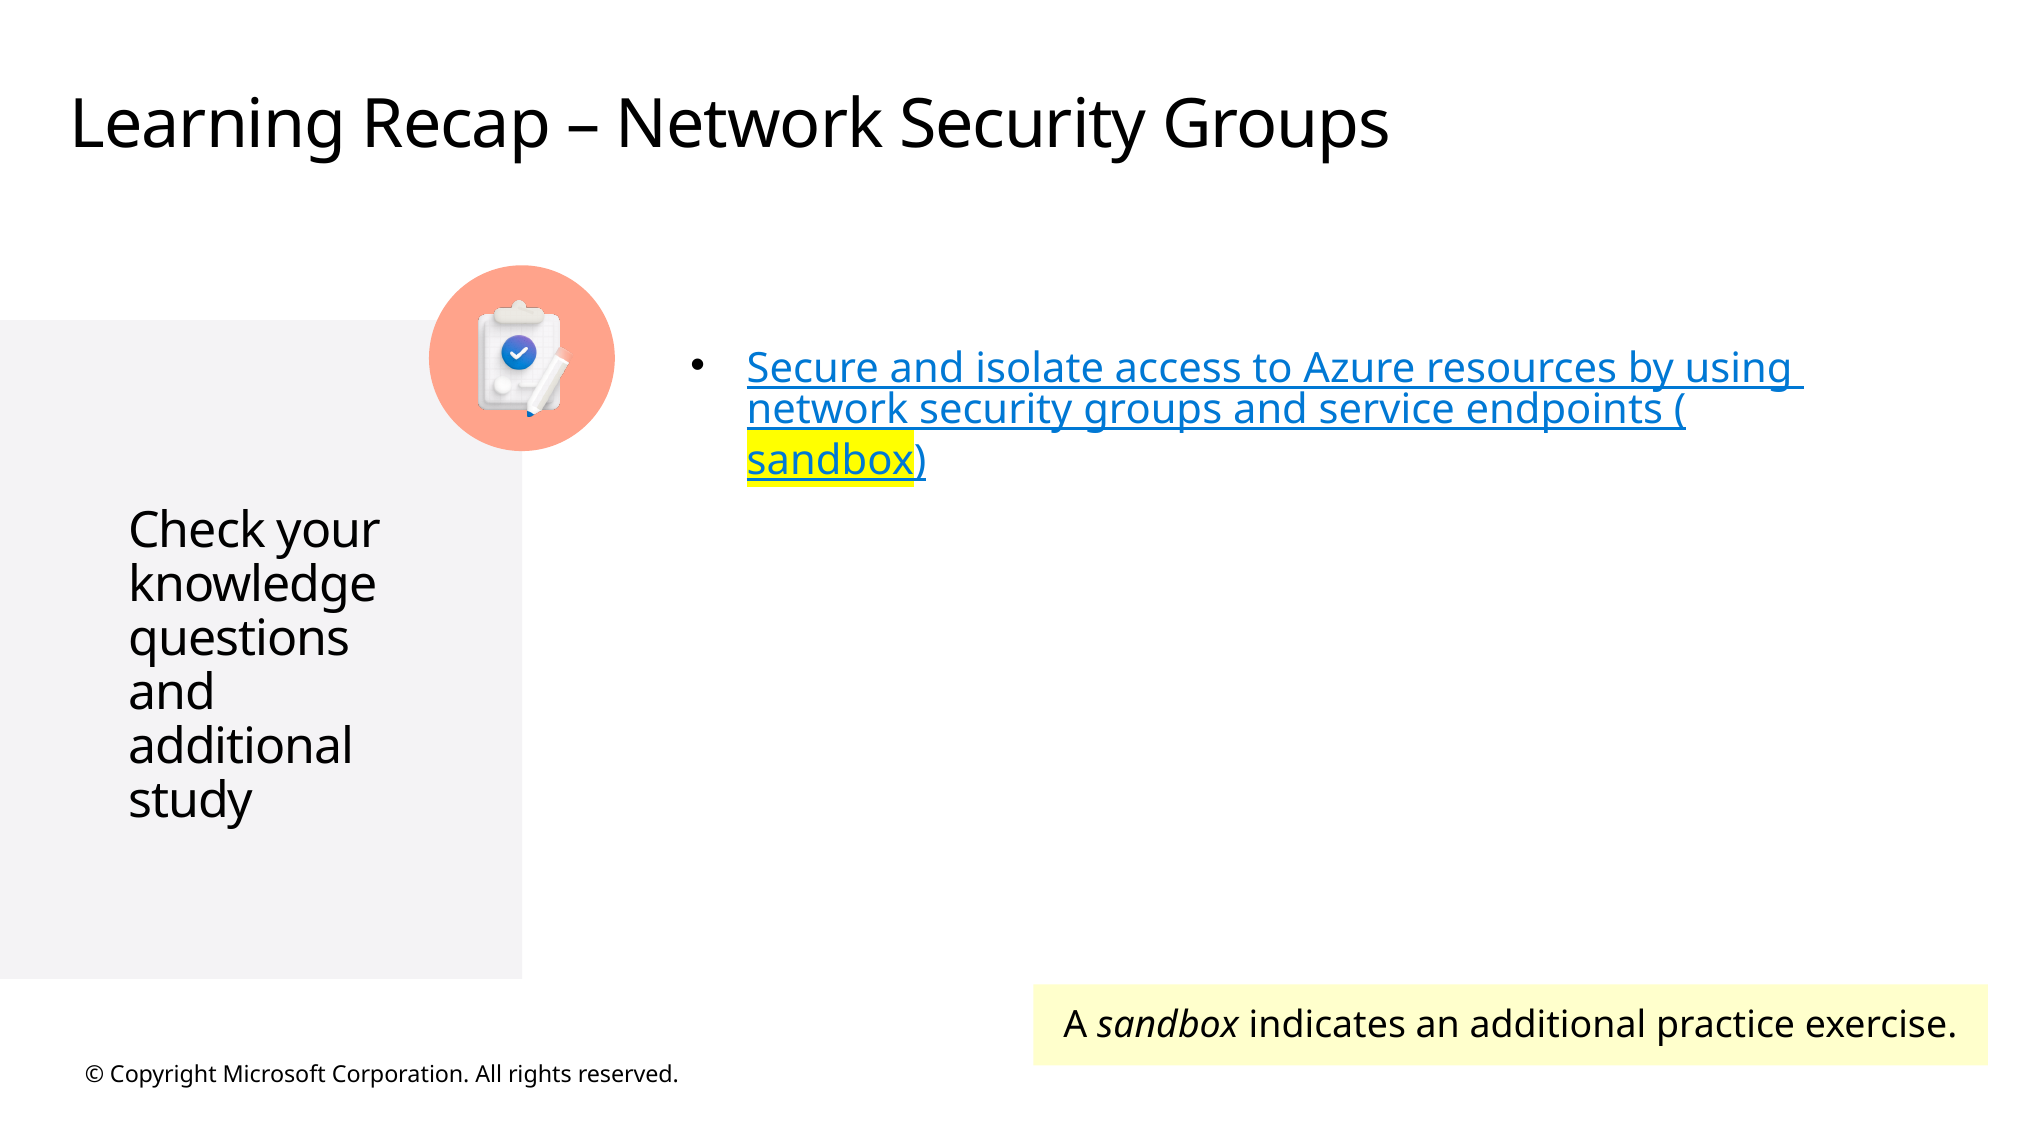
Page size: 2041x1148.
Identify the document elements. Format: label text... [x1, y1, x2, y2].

text_box A sandbox indicates an additional practice exercise. [1033, 984, 1988, 1066]
picture [463, 300, 580, 417]
text_box Secure and isolate access to Azure resources by using network security groups and service endpoints (sandbox) [672, 325, 1844, 461]
title Learning Recap – Network Security Groups [70, 73, 1968, 188]
